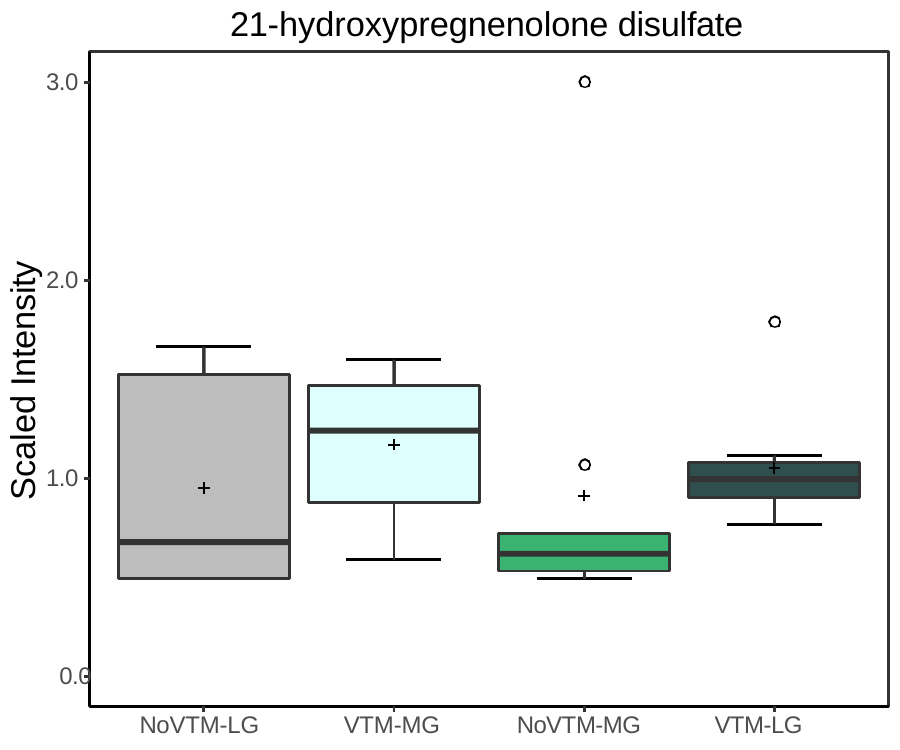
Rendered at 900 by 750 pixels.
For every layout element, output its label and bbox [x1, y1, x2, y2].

text_box [44, 64, 82, 96]
footer [57, 661, 95, 750]
text_box [1, 256, 82, 503]
text_box [83, 50, 891, 738]
slide_number [137, 713, 290, 750]
text_box [228, 0, 750, 44]
